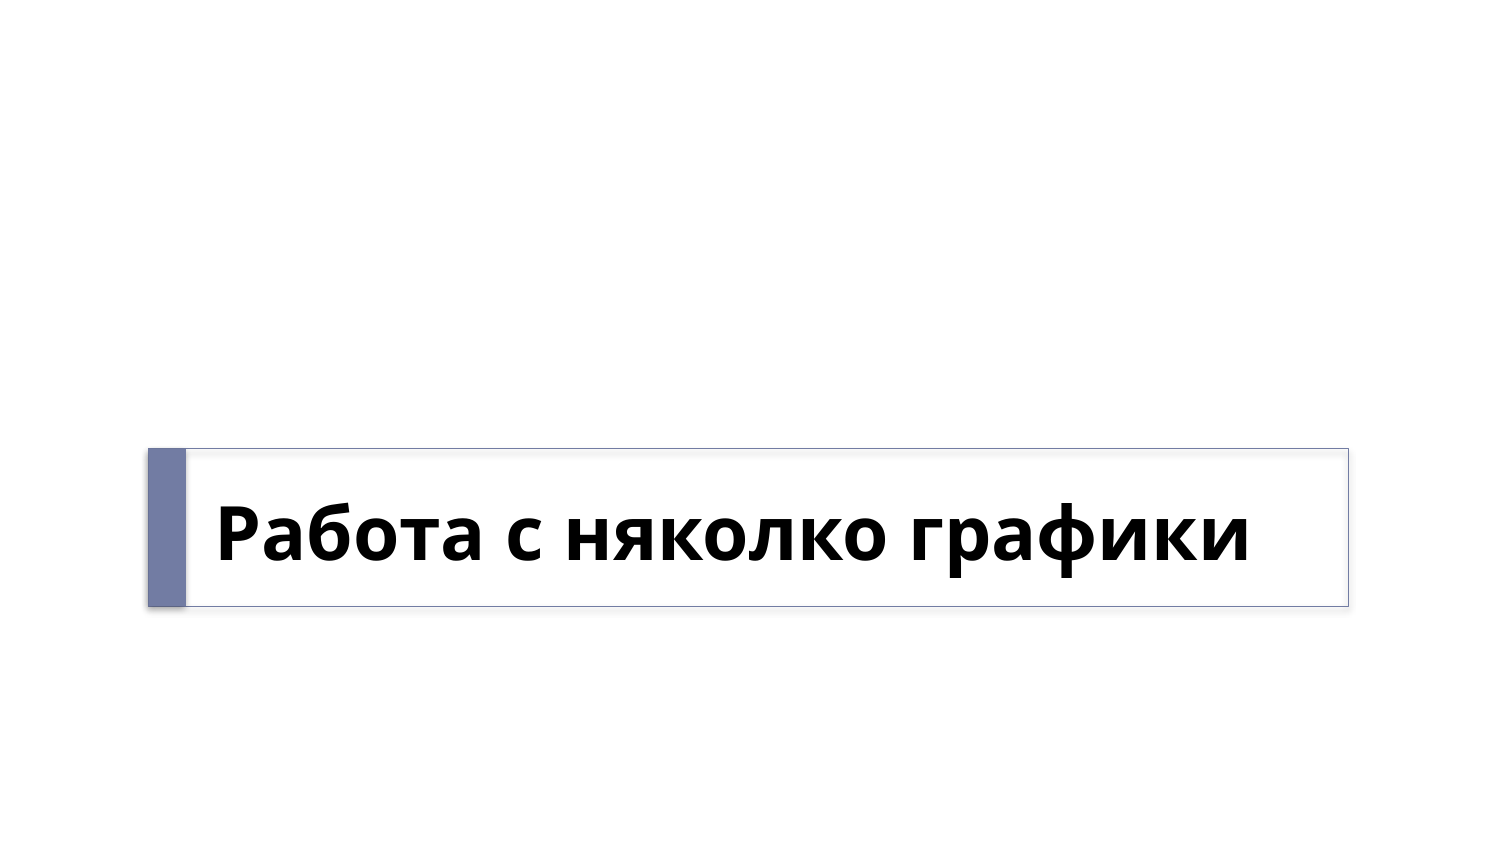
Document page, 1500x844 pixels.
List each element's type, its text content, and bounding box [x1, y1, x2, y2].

title Работа с няколко графики [200, 478, 1325, 600]
